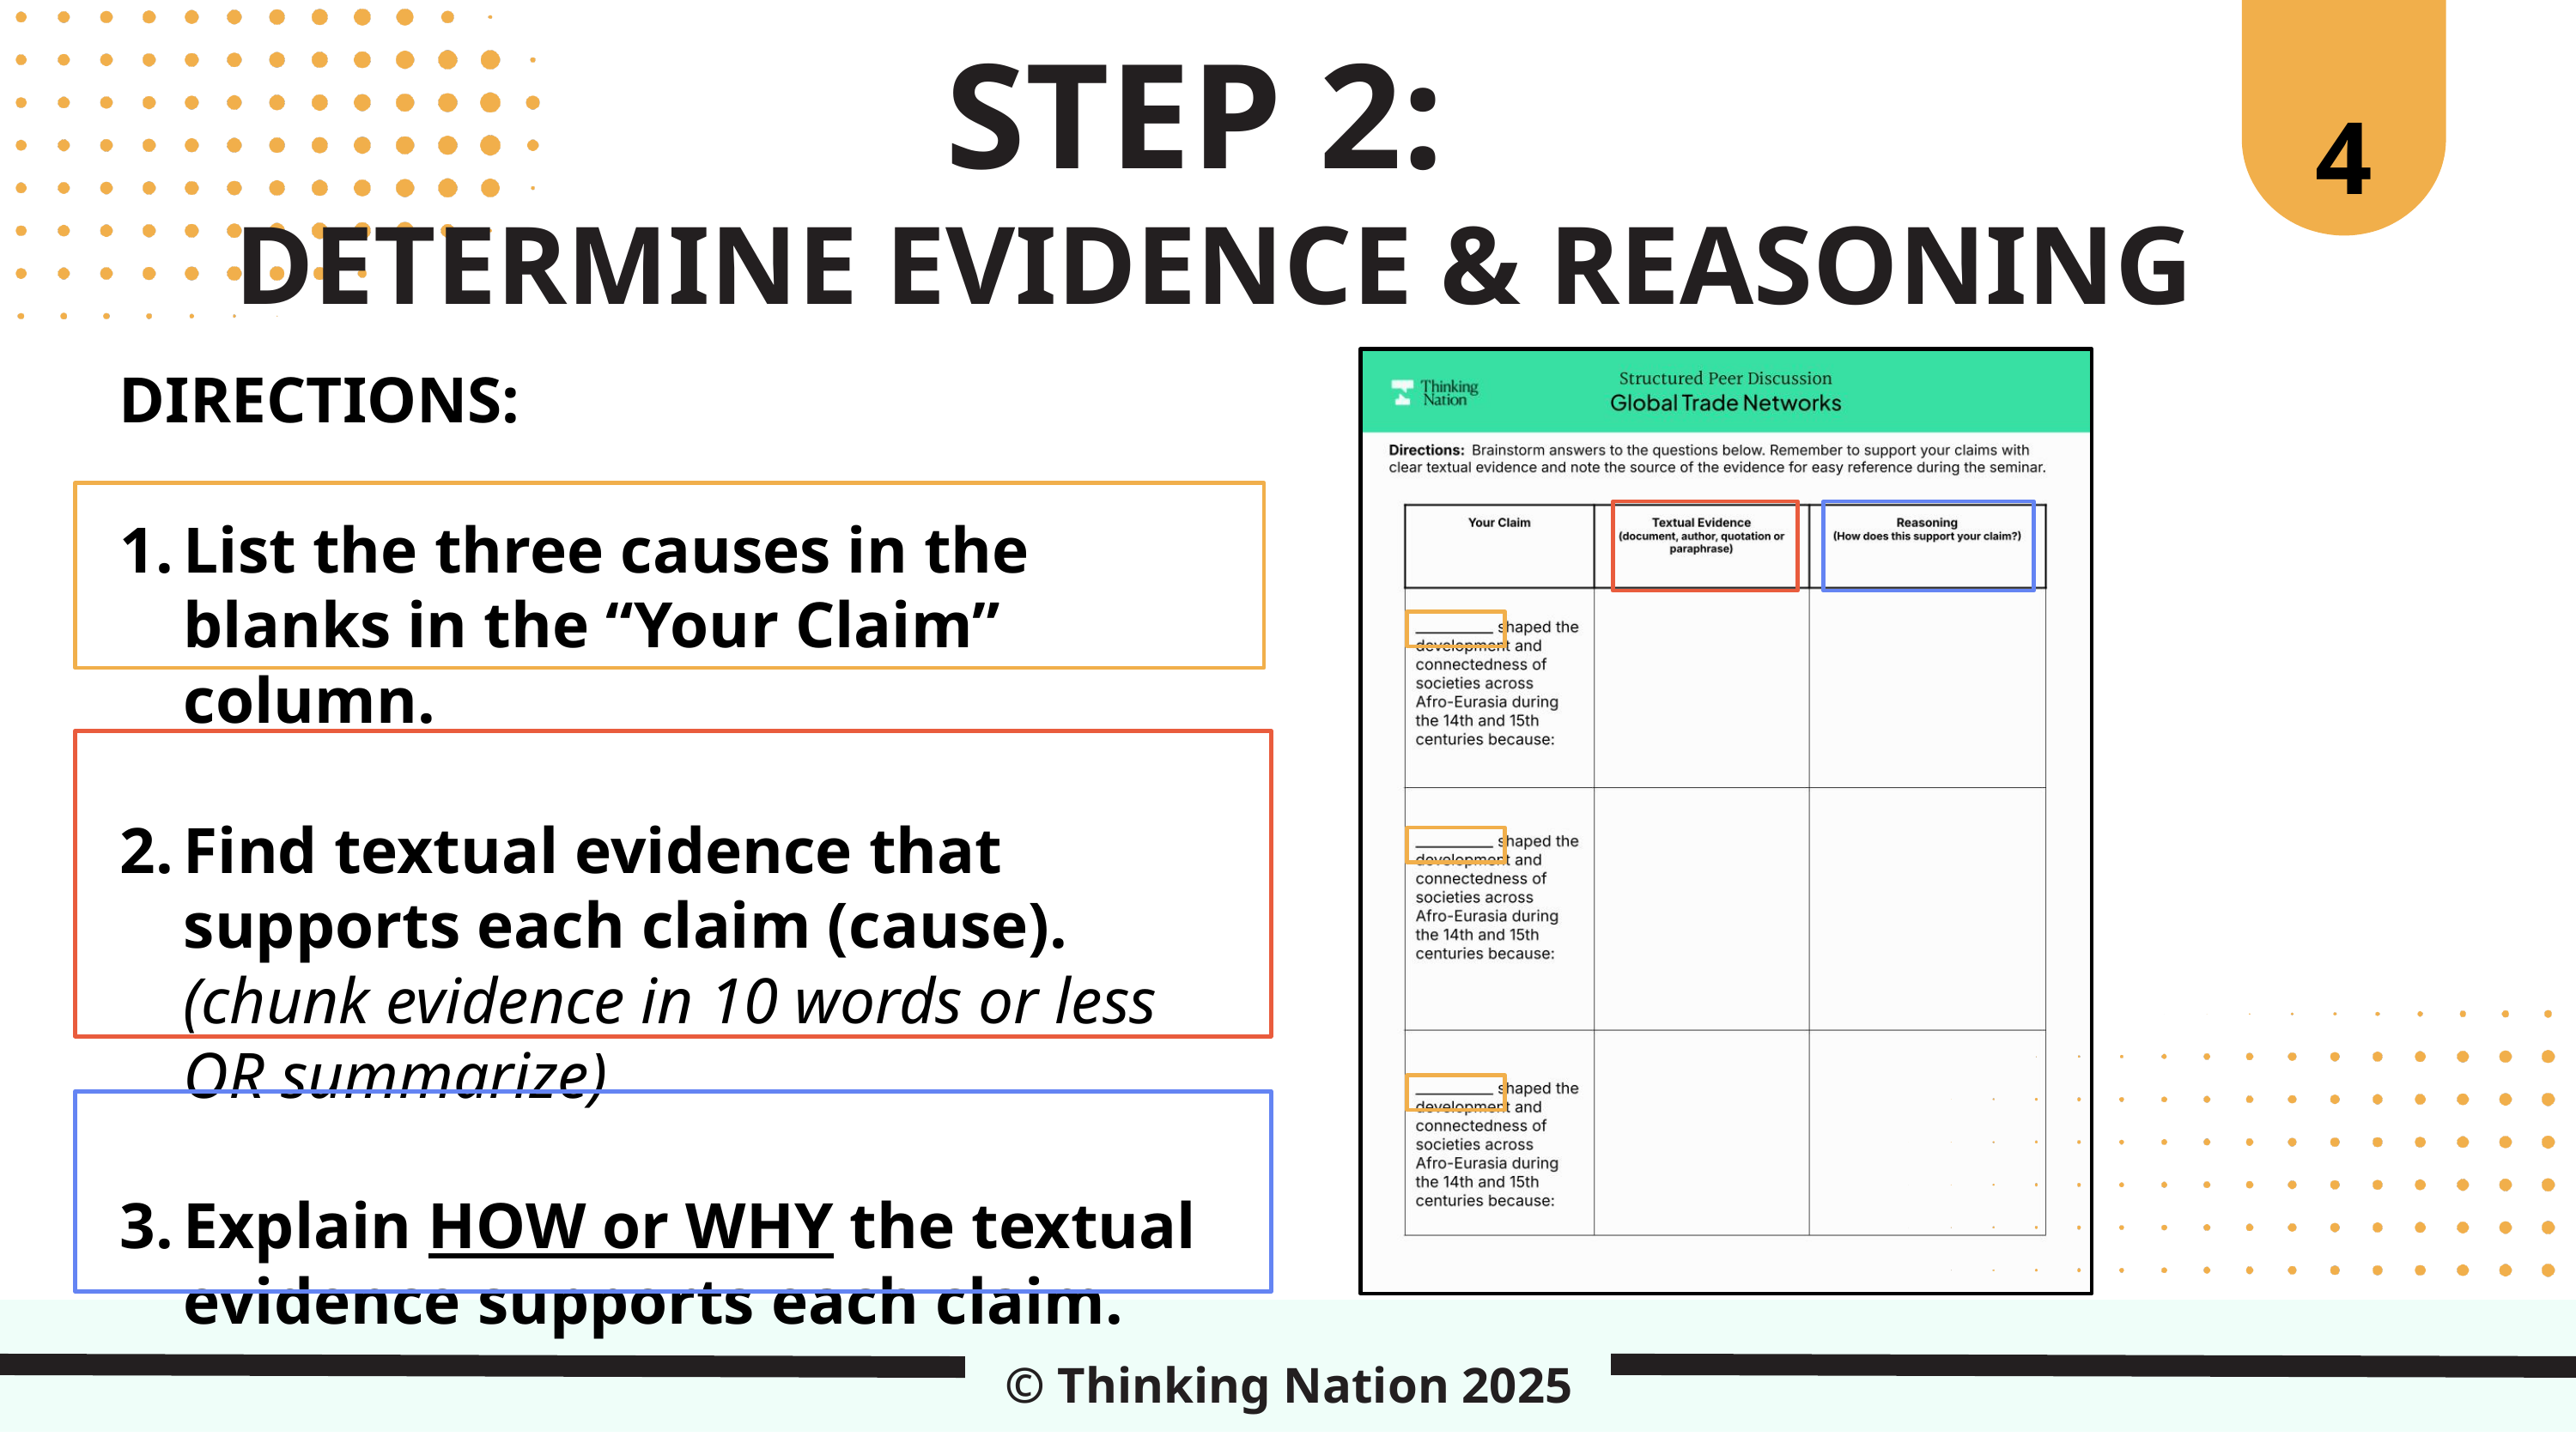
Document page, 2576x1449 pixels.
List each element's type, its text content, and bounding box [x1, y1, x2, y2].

text_box DIRECTIONS: List the three causes in the blanks in the “Your Claim” column. Find textual evidence that supports each claim (cause). (chunk evidence in 10 words or less OR summarize) Explain HOW or WHY the textual evidence supports each claim. [106, 1037, 1264, 1091]
text_box [75, 482, 1264, 668]
text_box [0, 0, 540, 319]
picture [1362, 350, 2090, 1292]
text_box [2233, 0, 2455, 236]
text_box [2091, 1009, 2576, 1299]
text_box DIRECTIONS: List the three causes in the blanks in the “Your Claim” column. Find textual evidence that supports each claim (cause). (chunk evidence in 10 words or less OR summarize) Explain HOW or WHY the textual evidence supports each claim. [106, 668, 1264, 731]
text_box [75, 731, 1272, 1037]
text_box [0, 1299, 2576, 1433]
text_box [75, 1091, 1272, 1292]
text_box DIRECTIONS: List the three causes in the blanks in the “Your Claim” column. Find textual evidence that supports each claim (cause). (chunk evidence in 10 words or less OR summarize) Explain HOW or WHY the textual evidence supports each claim. [106, 347, 1264, 482]
text_box STEP 2: DETERMINE EVIDENCE & REASONING [127, 23, 2300, 326]
